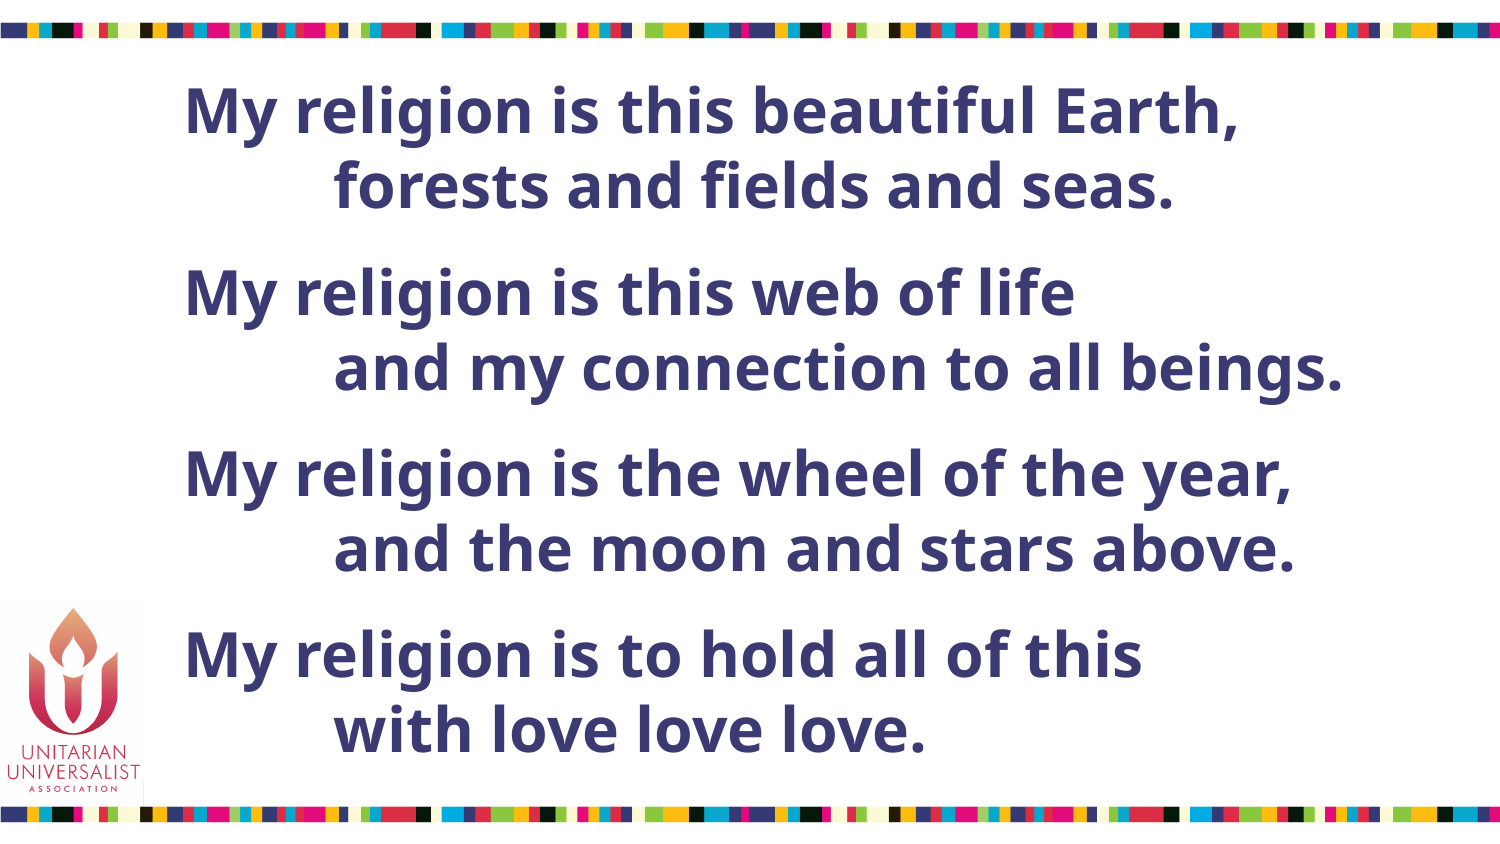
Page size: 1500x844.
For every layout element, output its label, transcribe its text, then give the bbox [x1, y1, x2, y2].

text_box My religion is this beautiful Earth, forests and fields and seas. My religion is this web of life and my connection to all beings. My religion is the wheel of the year, and the moon and stars above. My religion is to hold all of this with love love love. [168, 56, 1421, 780]
picture [0, 22, 1500, 40]
picture [0, 600, 1500, 824]
